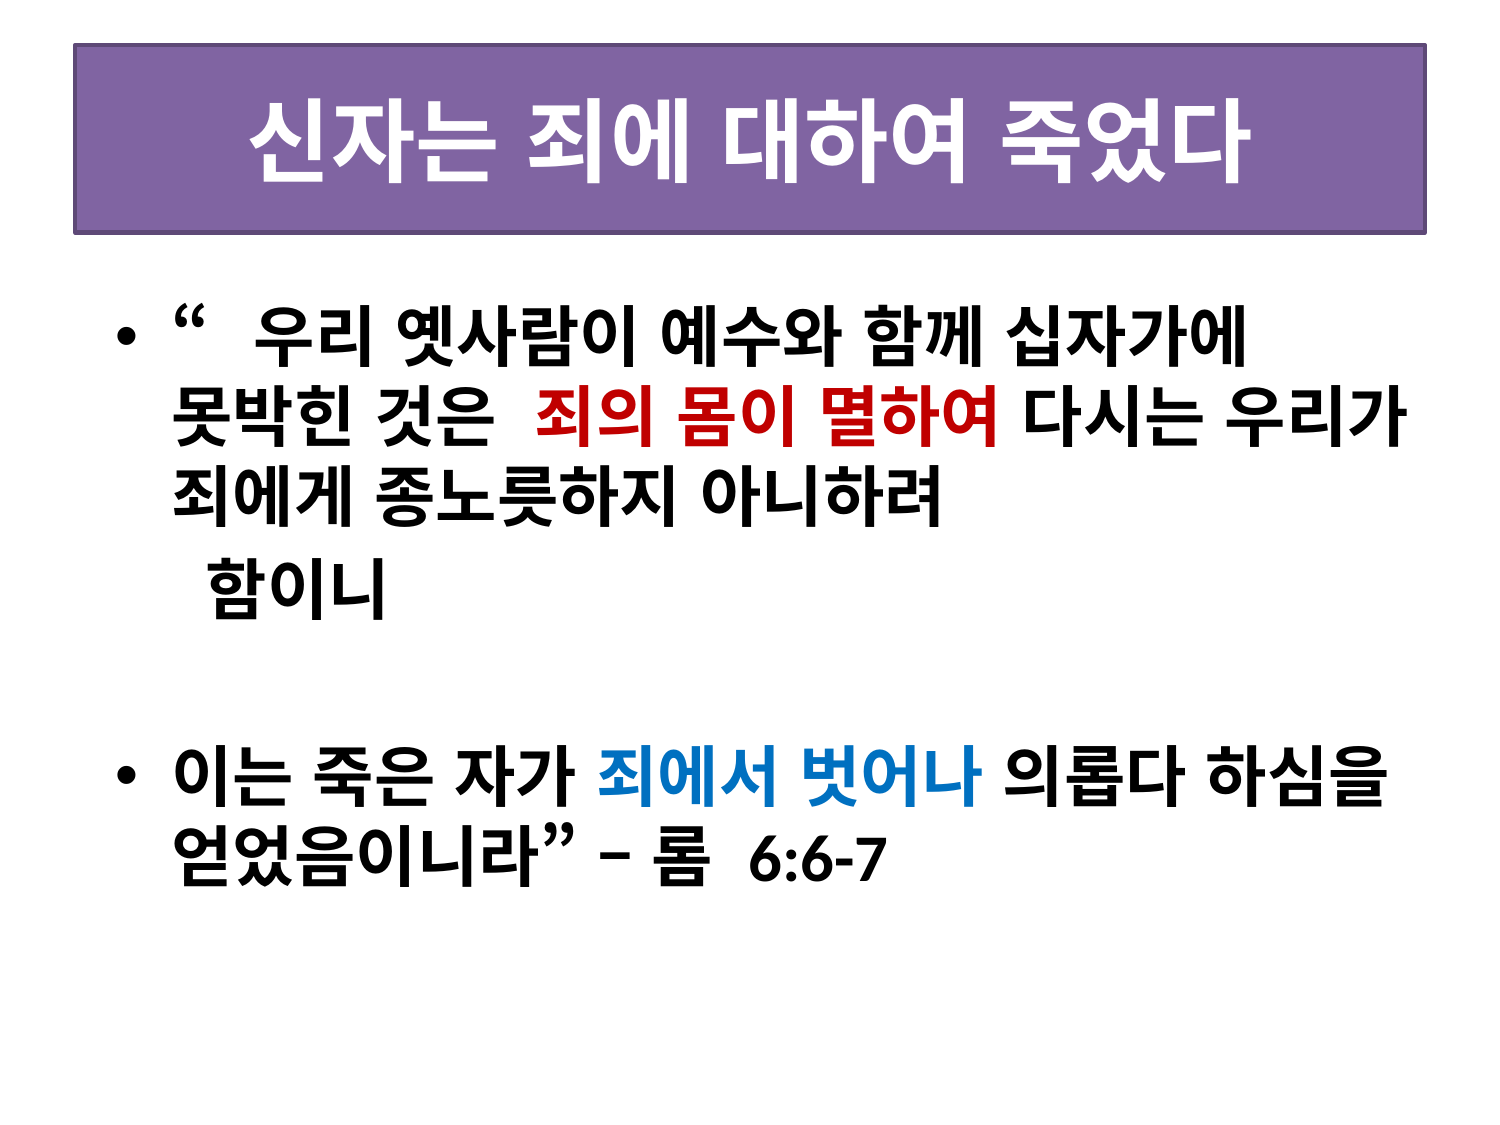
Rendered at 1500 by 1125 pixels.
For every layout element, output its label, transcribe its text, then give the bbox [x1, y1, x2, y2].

list “우리 옛사람이 예수와 함께 십자가에 못박힌 것은 죄의 몸이 멸하여 다시는 우리가 죄에게 종노릇하지 아니하려 함이니 이는 죽은 자가 죄에서 벗어나 의롭다 하심을 얻었음이니라” – 롬 6:6-7 [99, 287, 1450, 1030]
title 신자는 죄에 대하여 죽었다 [73, 43, 1427, 235]
